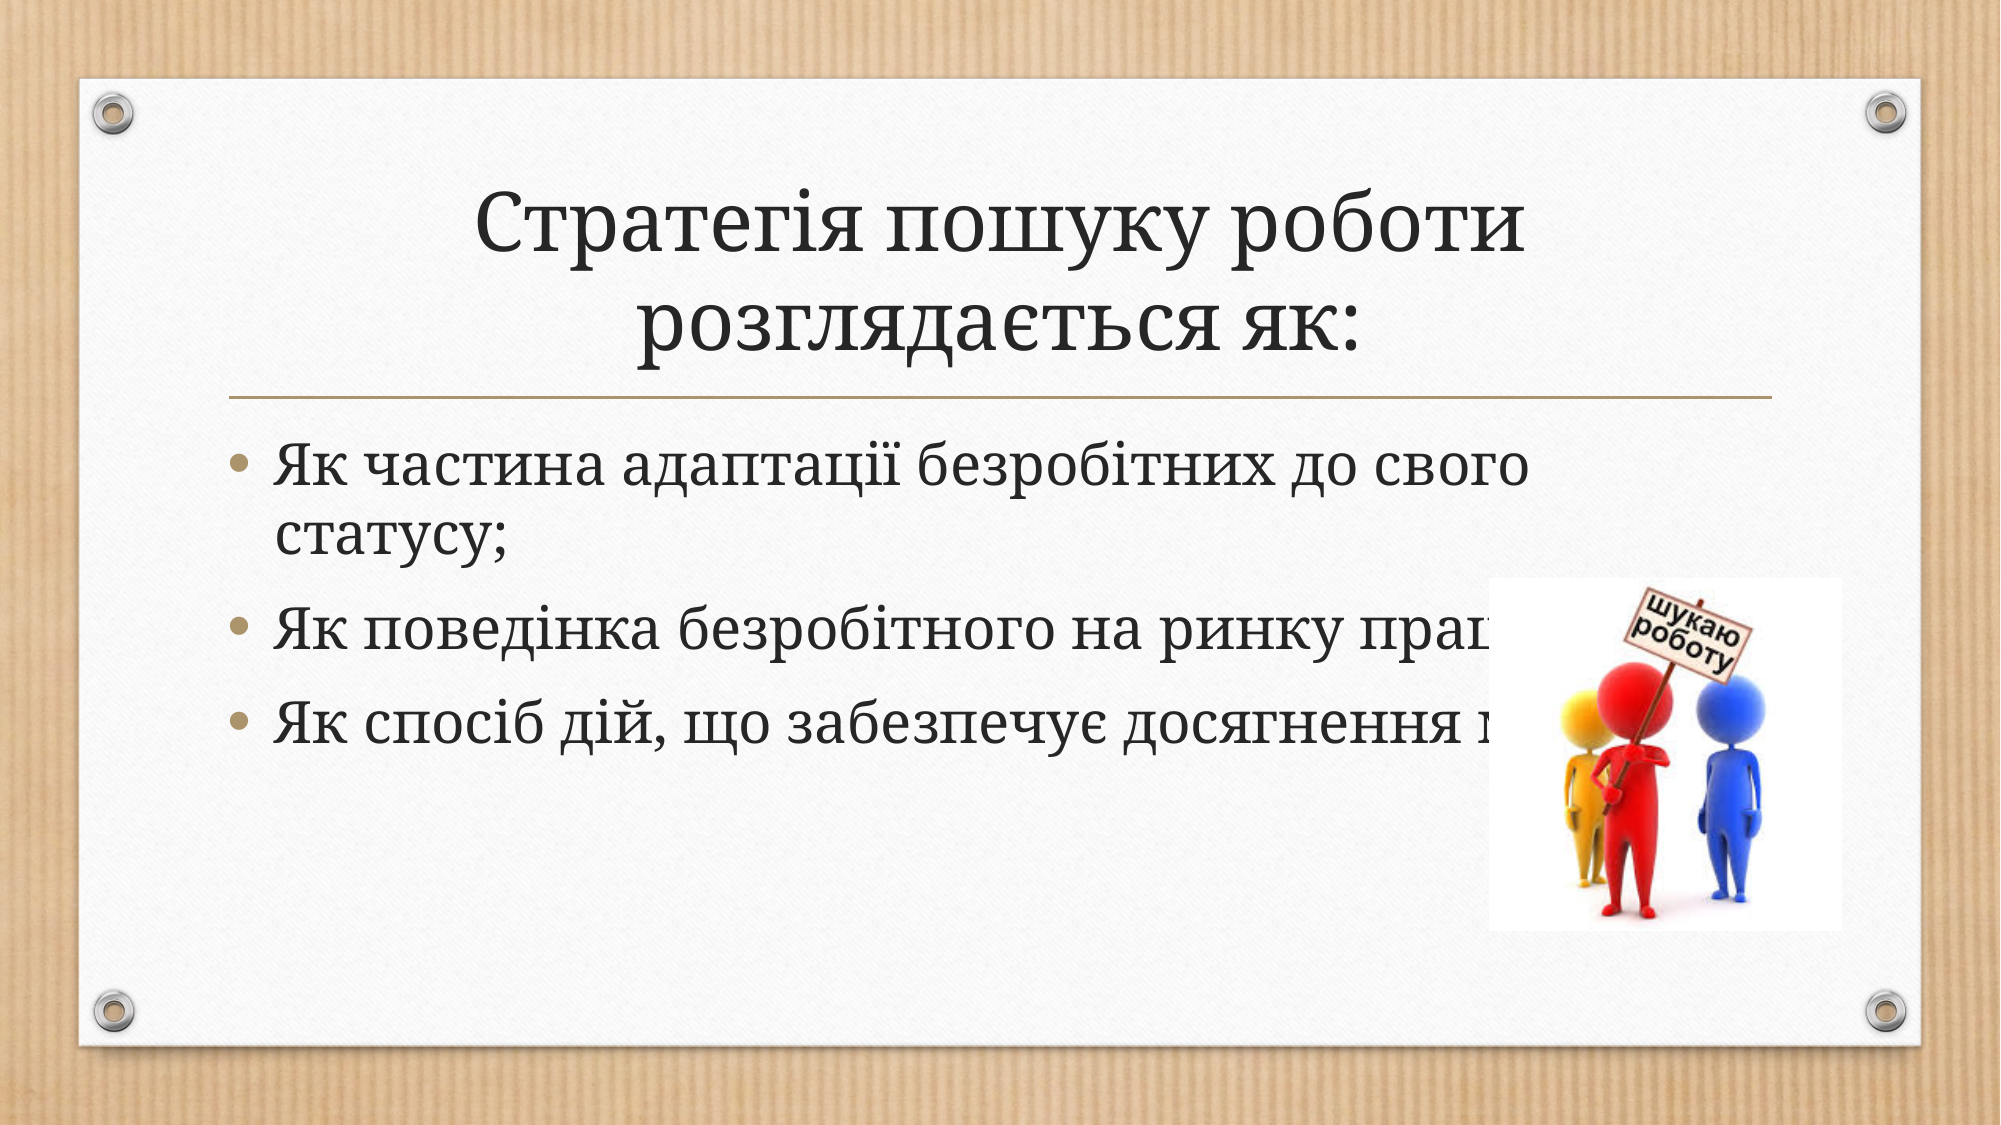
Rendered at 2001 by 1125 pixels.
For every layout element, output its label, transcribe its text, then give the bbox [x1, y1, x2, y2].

picture [0, 0, 2001, 1125]
list Як частина адаптації безробітних до свого статусу; Як поведінка безробітного на ринку праці; Як спосіб дій, що забезпечує досягнення мети. [212, 419, 1788, 964]
title Стратегія пошуку роботи розглядається як: [212, 161, 1788, 375]
